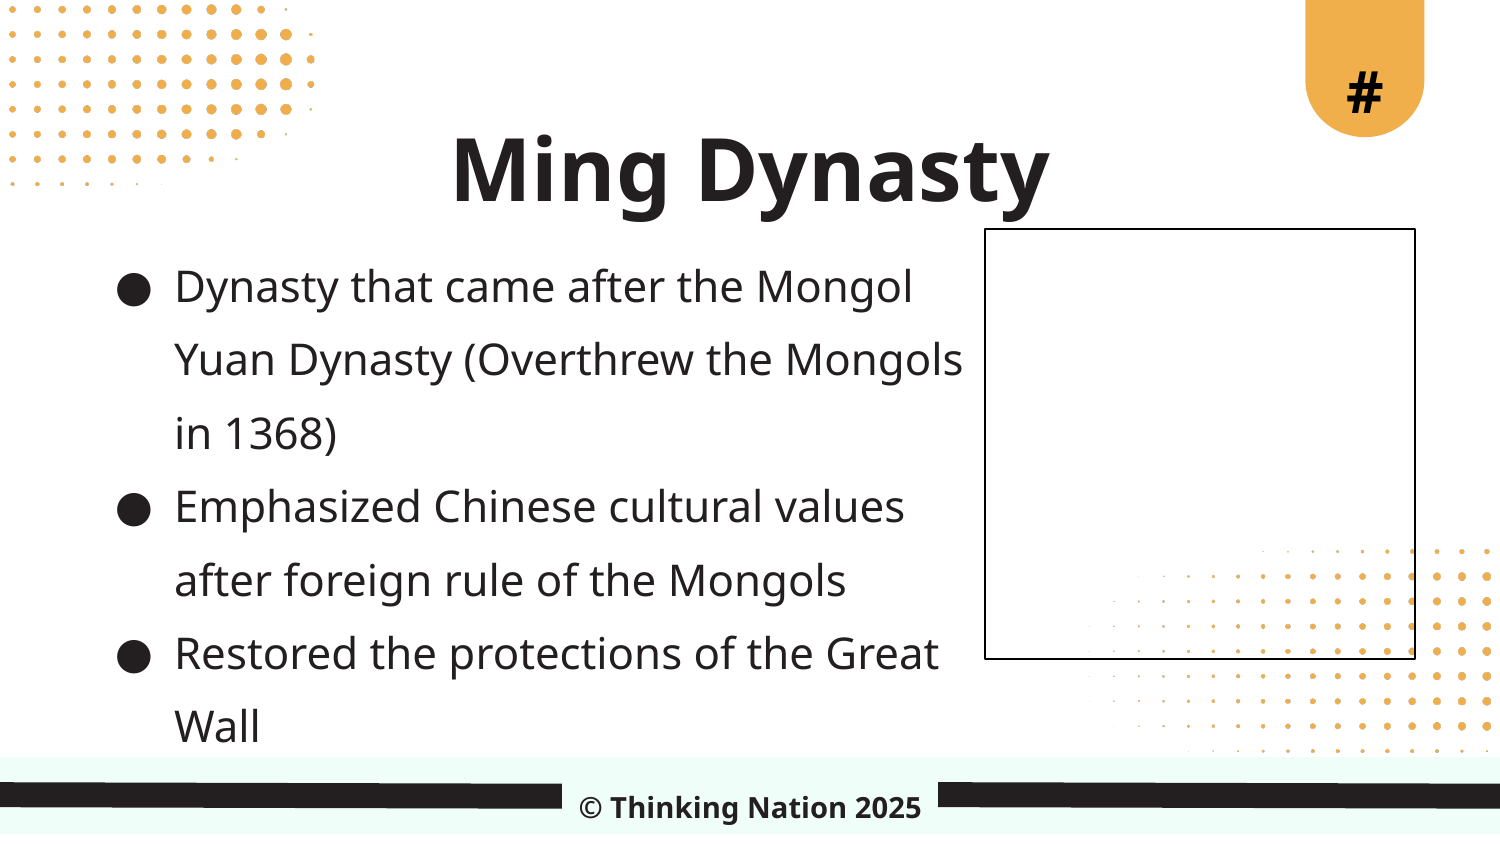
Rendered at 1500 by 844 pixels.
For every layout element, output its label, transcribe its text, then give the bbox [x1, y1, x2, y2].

text_box Ming Dynasty [209, 71, 1291, 219]
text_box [1300, 0, 1430, 138]
text_box [1064, 549, 1500, 754]
text_box [0, 0, 315, 186]
text_box [985, 229, 1415, 660]
text_box Dynasty that came after the Mongol Yuan Dynasty (Overthrew the Mongols in 1368) Emphasized Chinese cultural values after foreign rule of the Mongols Restored the protections of the Great Wall [99, 237, 985, 752]
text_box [0, 756, 1500, 835]
